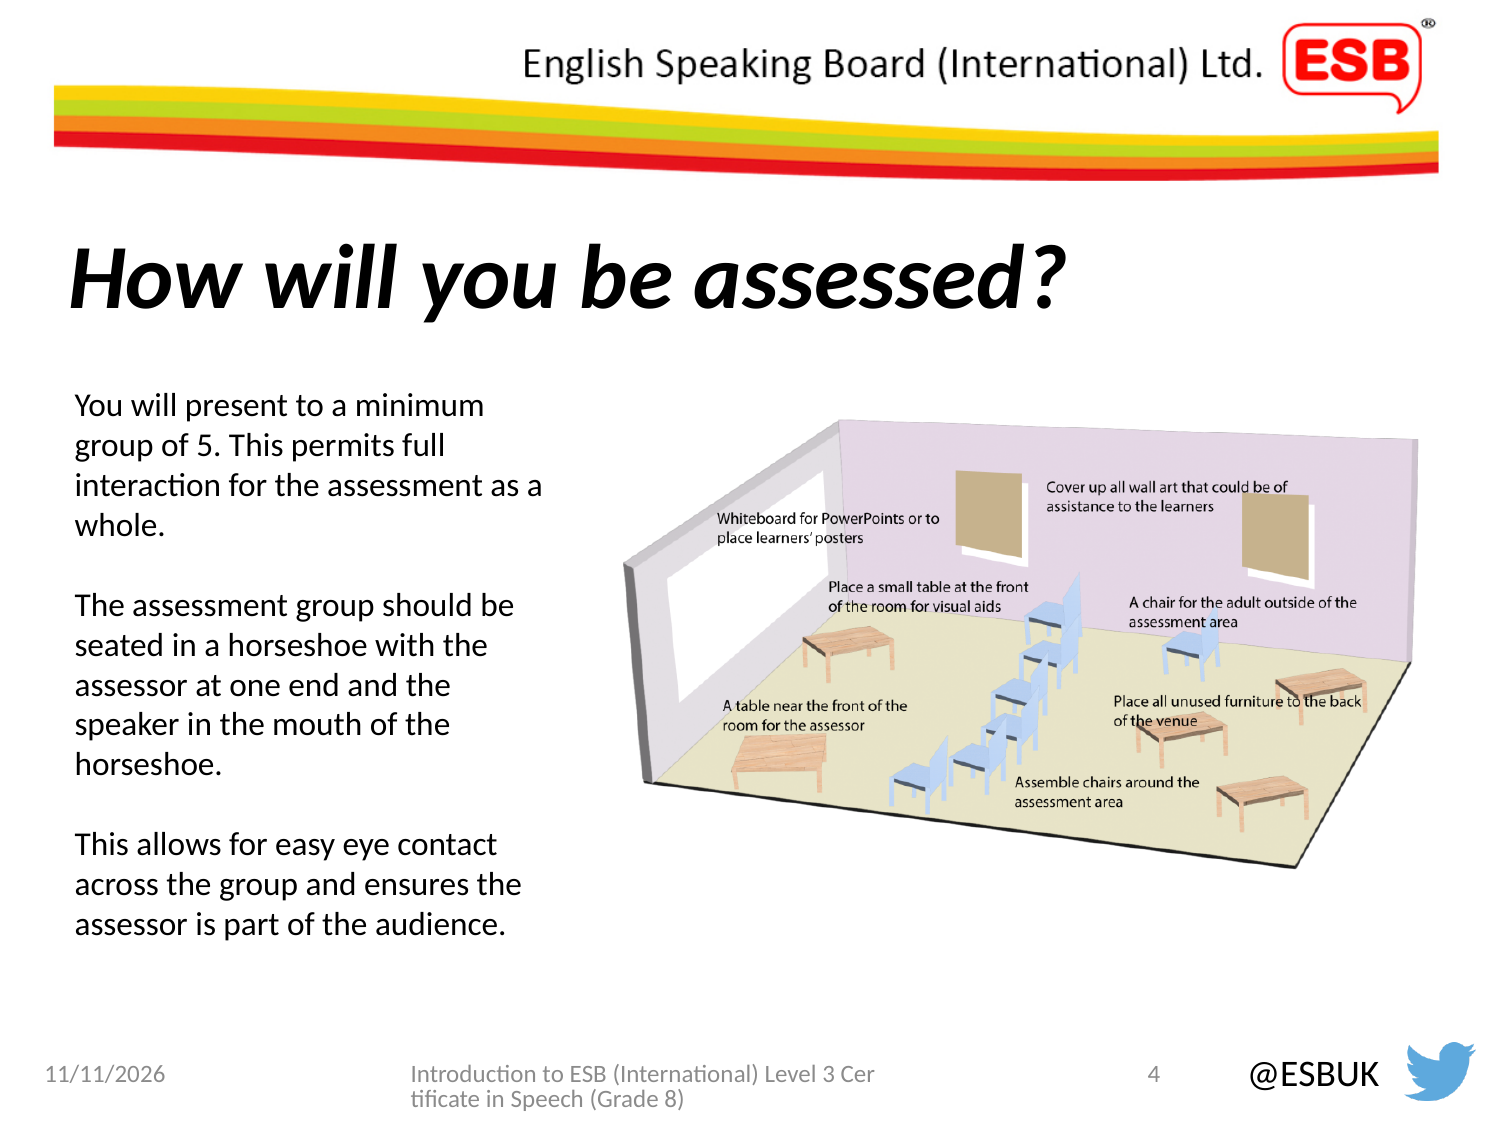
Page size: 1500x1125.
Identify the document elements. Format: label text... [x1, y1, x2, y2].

footer Introduction to ESB (International) Level 3 Certificate in Speech (Grade 8) [395, 1042, 902, 1103]
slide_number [29, 1042, 367, 1103]
picture [596, 397, 1453, 879]
title How will you be assessed? [53, 208, 1347, 350]
picture [0, 0, 1500, 189]
slide_number 4 [930, 1042, 1176, 1103]
text_box You will present to a minimum group of 5. This permits full interaction for the assessment as a whole. The assessment group should be seated in a horseshoe with the assessor at one end and the speaker in the mouth of the horseshoe. This allows for easy eye contact across the group and ensures the assessor is part of the audience. [59, 375, 567, 950]
picture [1404, 1042, 1476, 1101]
